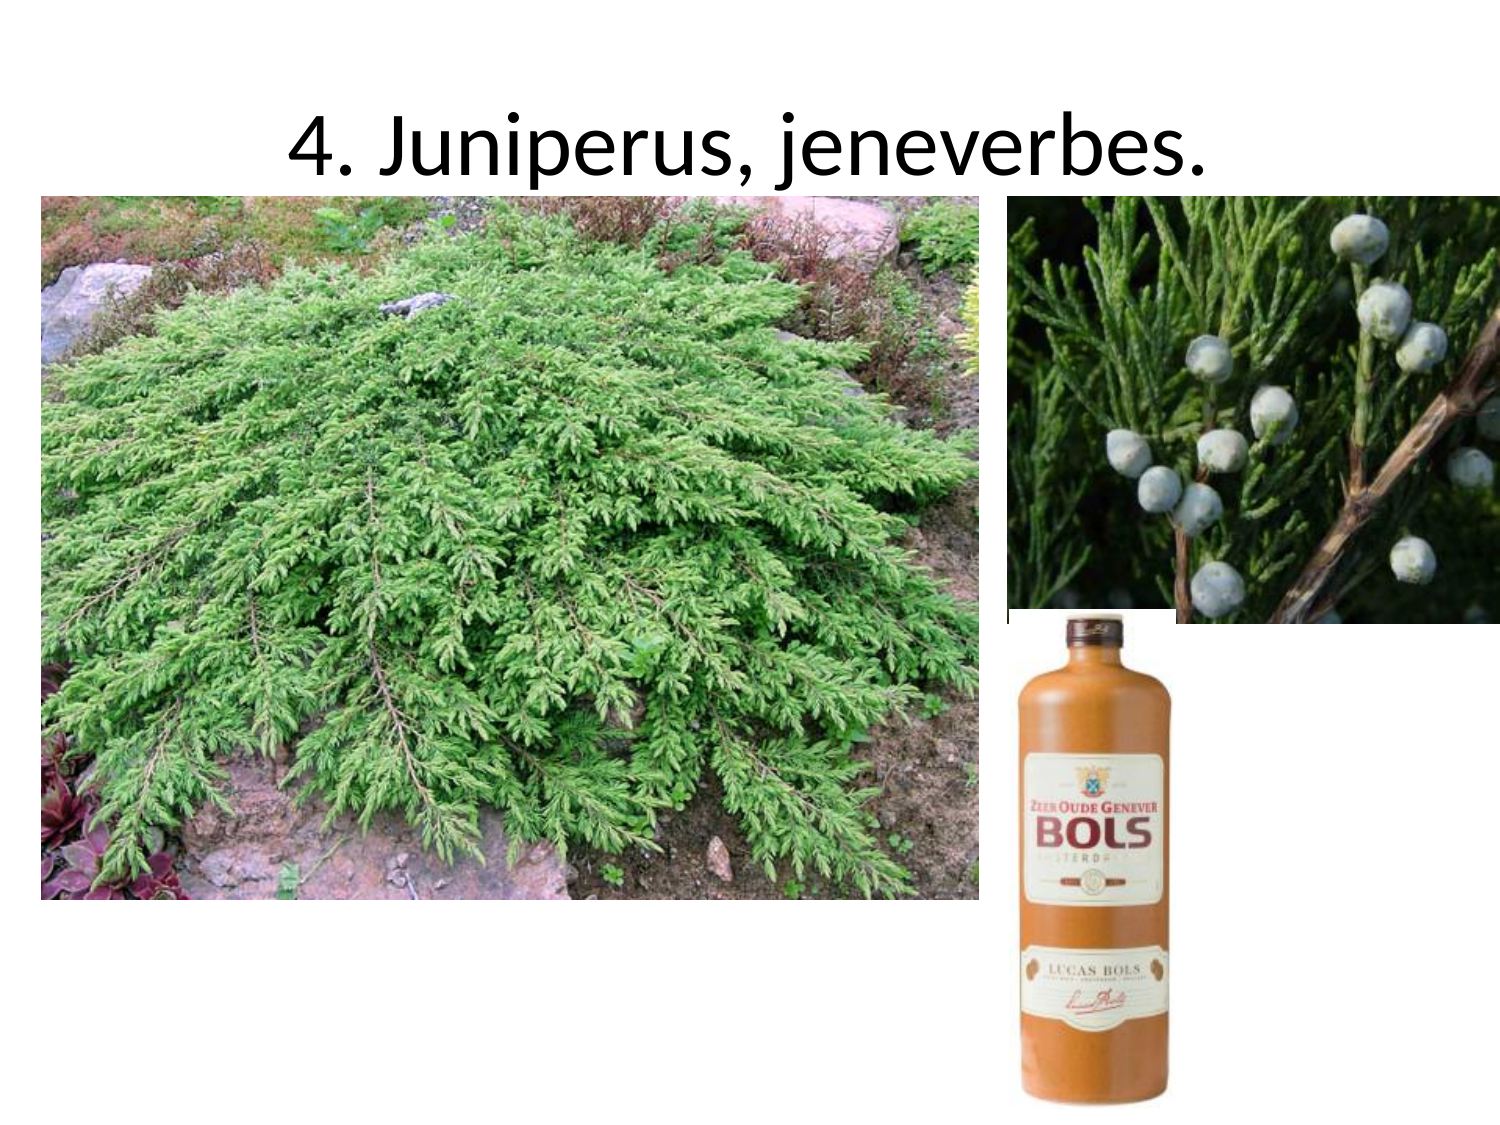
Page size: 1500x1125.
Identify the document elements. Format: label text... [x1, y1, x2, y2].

picture [1006, 195, 1500, 1110]
title 4. Juniperus, jeneverbes. [75, 45, 1425, 233]
picture [41, 195, 979, 900]
